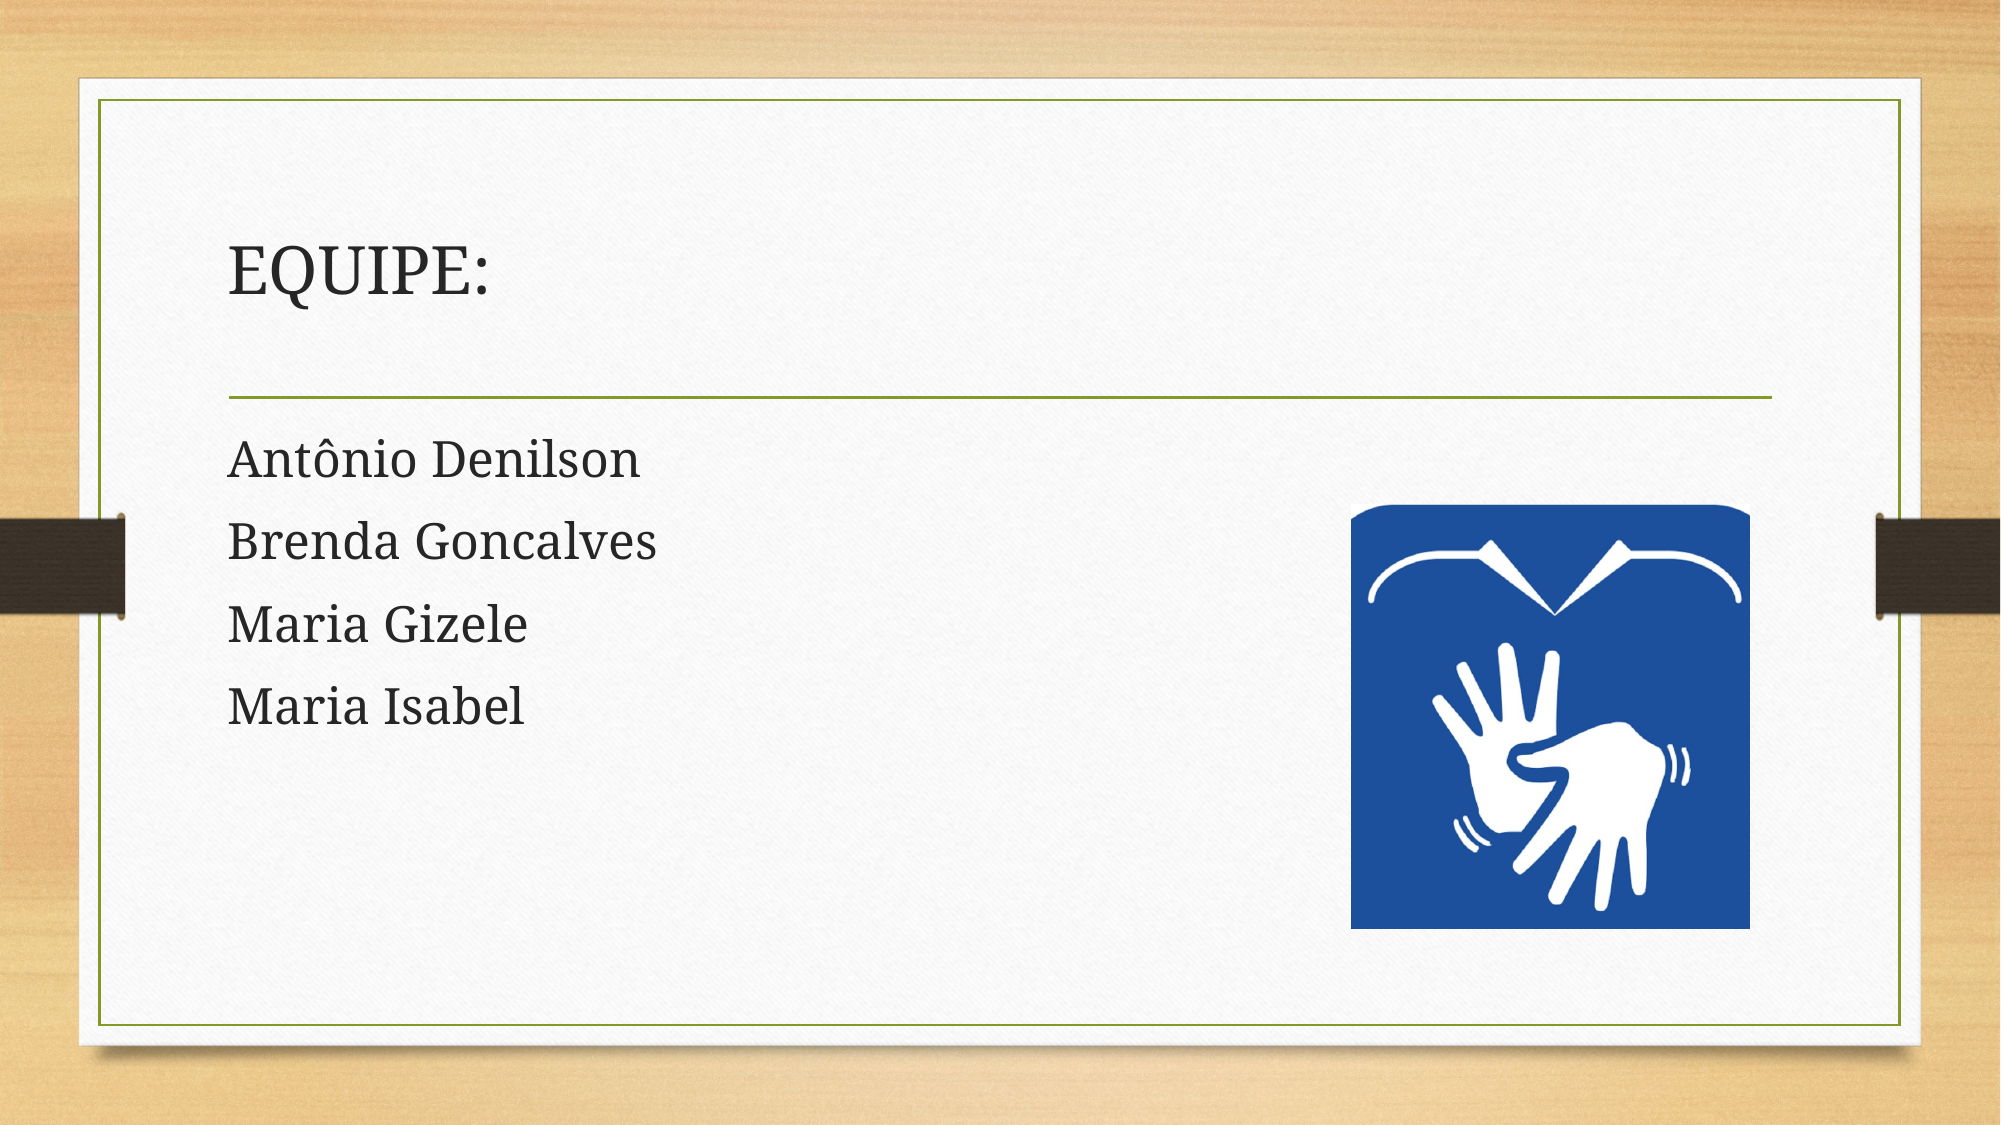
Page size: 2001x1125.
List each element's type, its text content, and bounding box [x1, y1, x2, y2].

list Antônio Denilson Brenda Goncalves Maria Gizele Maria Isabel [212, 419, 1788, 964]
title EQUIPE: [212, 161, 1788, 375]
picture [0, 0, 2001, 1125]
